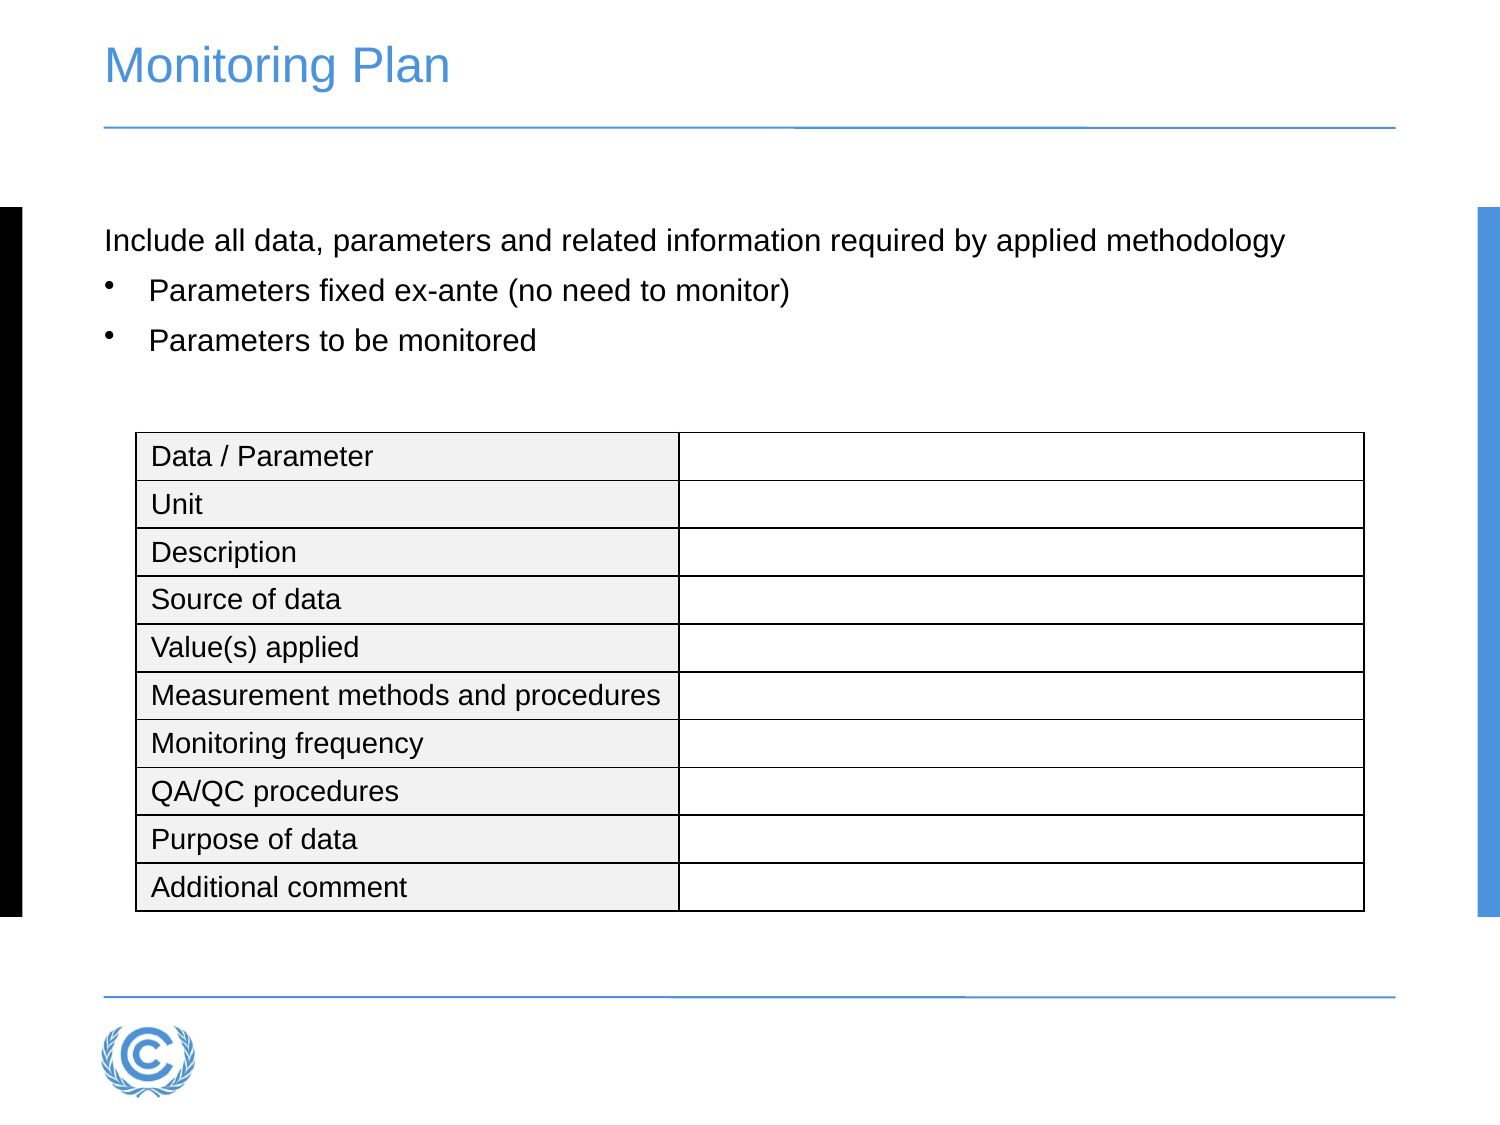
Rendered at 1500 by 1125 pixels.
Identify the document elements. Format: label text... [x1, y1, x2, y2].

table_cell Purpose of data [137, 816, 678, 862]
table_cell Monitoring frequency [137, 720, 678, 767]
picture [101, 1001, 209, 1108]
table_cell [680, 625, 1363, 671]
table_cell [680, 768, 1363, 814]
table_cell Unit [137, 481, 678, 527]
table_header Data / Parameter [137, 433, 678, 480]
list Include all data, parameters and related information required by applied methodology Parameters fixed ex-ante (no need to monitor) Parameters to be monitored [104, 207, 1395, 374]
table_cell [680, 577, 1363, 623]
table_cell Additional comment [137, 864, 678, 910]
table_cell [680, 864, 1363, 910]
table_cell QA/QC procedures [137, 768, 678, 814]
table_cell Description [137, 529, 678, 575]
table_cell [680, 673, 1363, 719]
table_header [680, 433, 1363, 480]
table_cell [680, 529, 1363, 575]
table_cell Value(s) applied [137, 625, 678, 671]
table_cell [680, 481, 1363, 527]
table_cell Measurement methods and procedures [137, 673, 678, 719]
title Monitoring Plan [104, 50, 1396, 103]
table_cell Source of data [137, 577, 678, 623]
table_cell [680, 720, 1363, 767]
table_cell [680, 816, 1363, 862]
